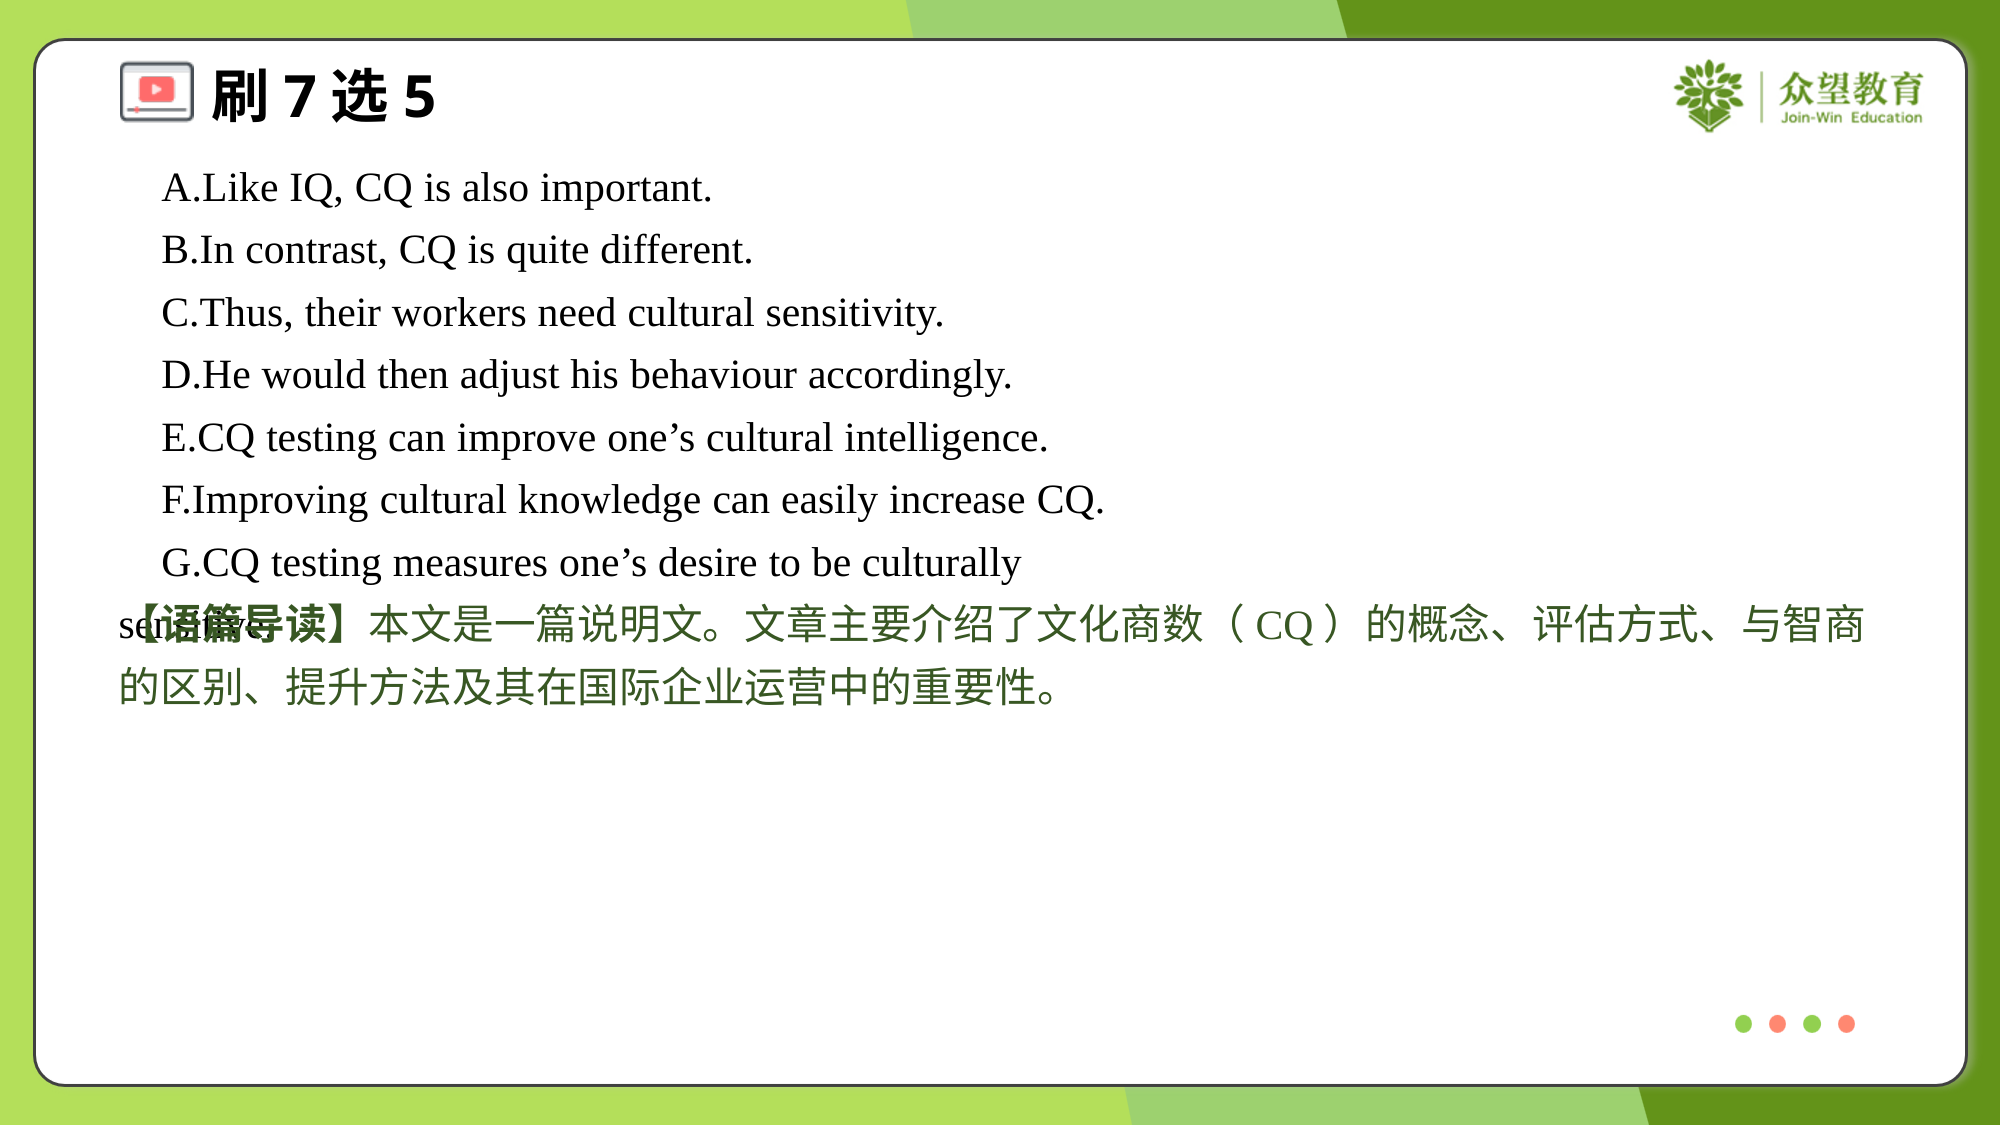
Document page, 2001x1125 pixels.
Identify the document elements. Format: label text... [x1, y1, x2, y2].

text_box A.Like IQ, CQ is also important. B.In contrast, CQ is quite different. C.Thus, their workers need cultural sensitivity. D.He would then adjust his behaviour accordingly. E.CQ testing can improve one’s cultural intelligence. F.Improving cultural knowledge can easily increase CQ. G.CQ testing measures one’s desire to be culturally sensitive.#7 [118, 146, 1883, 579]
text_box 【语篇导读】本文是一篇说明文。文章主要介绍了文化商数（CQ）的概念、评估方式、与智商的区别、提升方法及其在国际企业运营中的重要性。 [118, 585, 1883, 706]
picture [0, 0, 2000, 1125]
